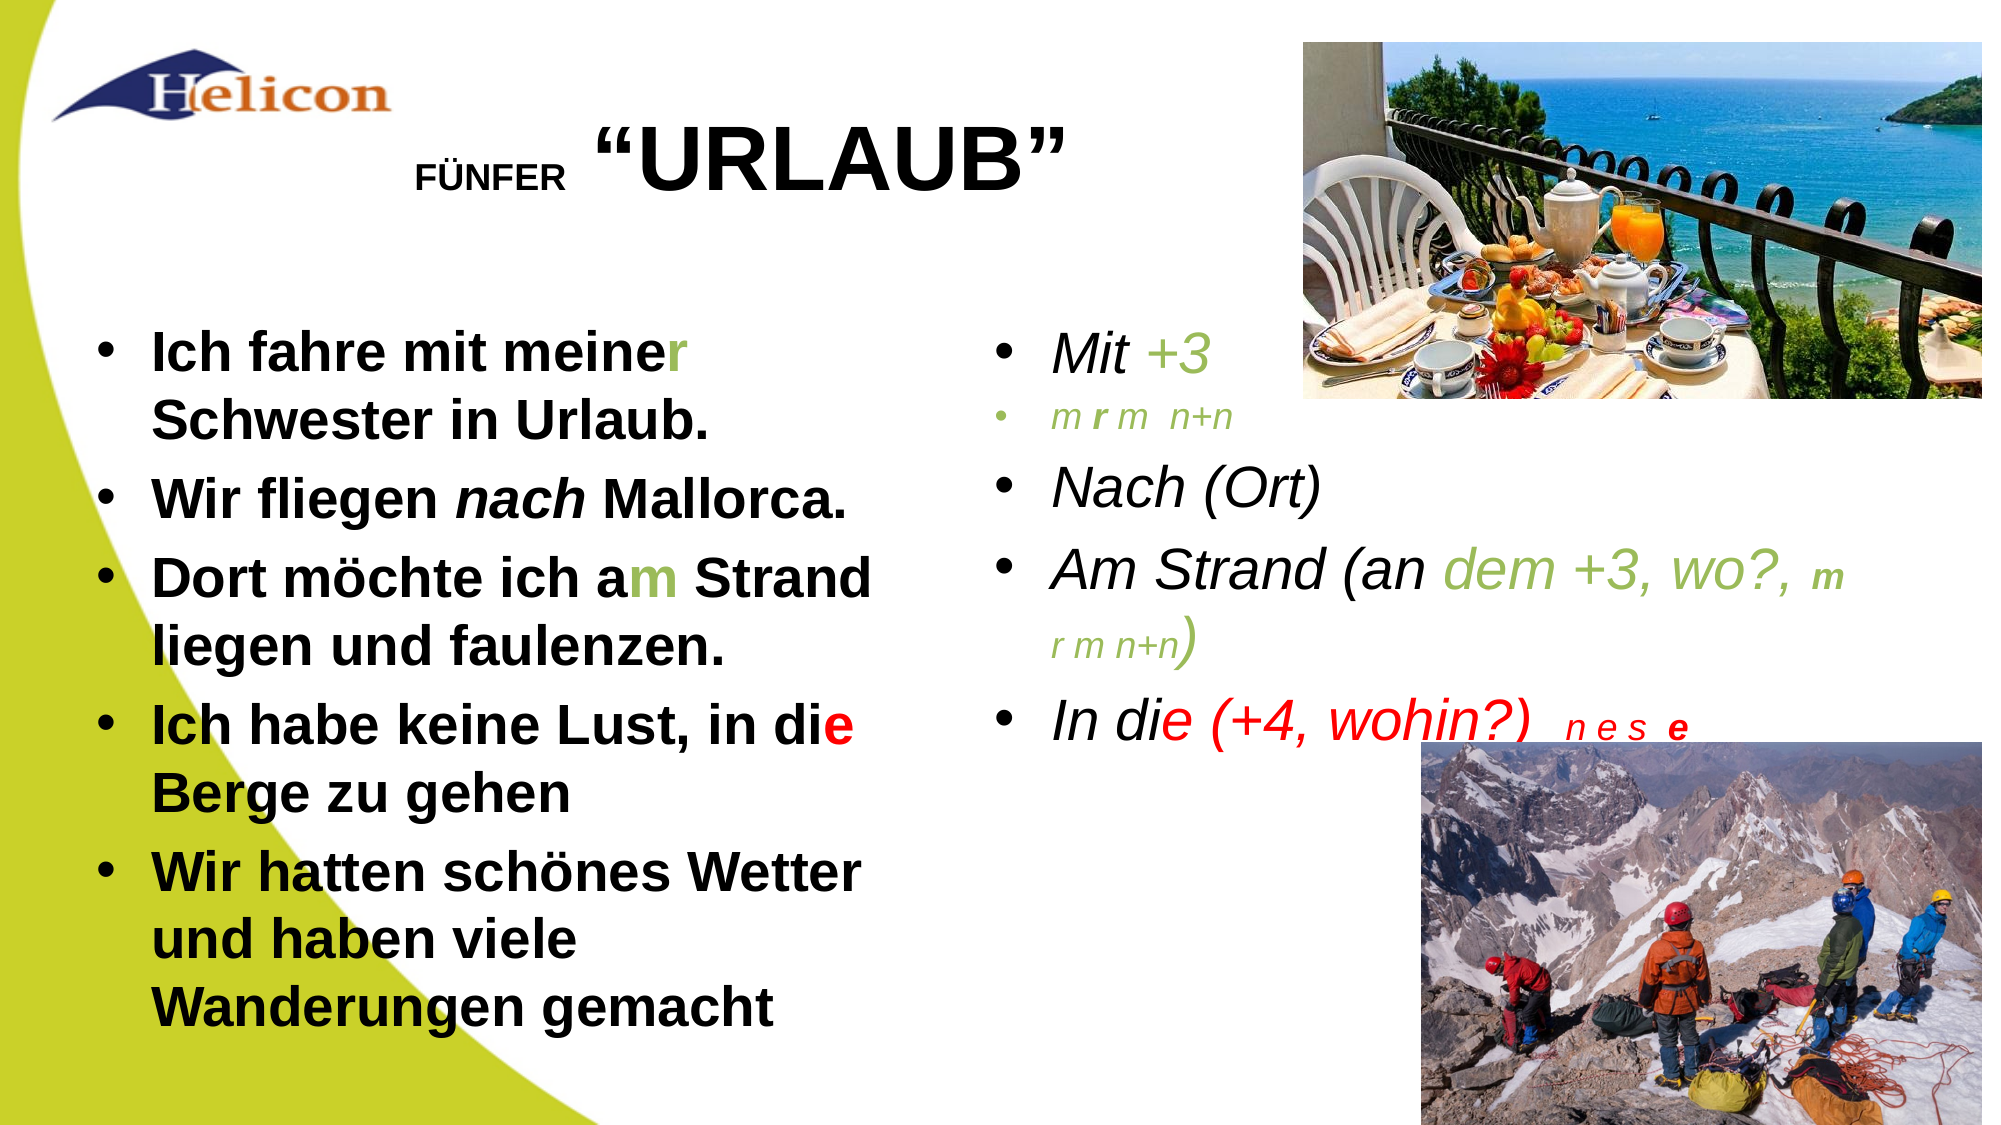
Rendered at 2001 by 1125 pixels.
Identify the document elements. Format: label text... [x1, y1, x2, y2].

picture [0, 0, 2000, 1125]
list Ich fahre mit meiner Schwester in Urlaub. Wir fliegen nach Mallorca. Dort möchte ich am Strand liegen und faulenzen. Ich habe keine Lust, in die Berge zu gehen Wir hatten schönes Wetter und haben viele Wanderungen gemacht [81, 307, 965, 1051]
list Mit +3 m r m n+n Nach (Ort) Am Strand (an dem +3, wo?, m r m n+n) In die (+4, wohin?) n e s e [979, 307, 1863, 1051]
title FÜNFER “URLAUB” [0, 59, 1298, 248]
